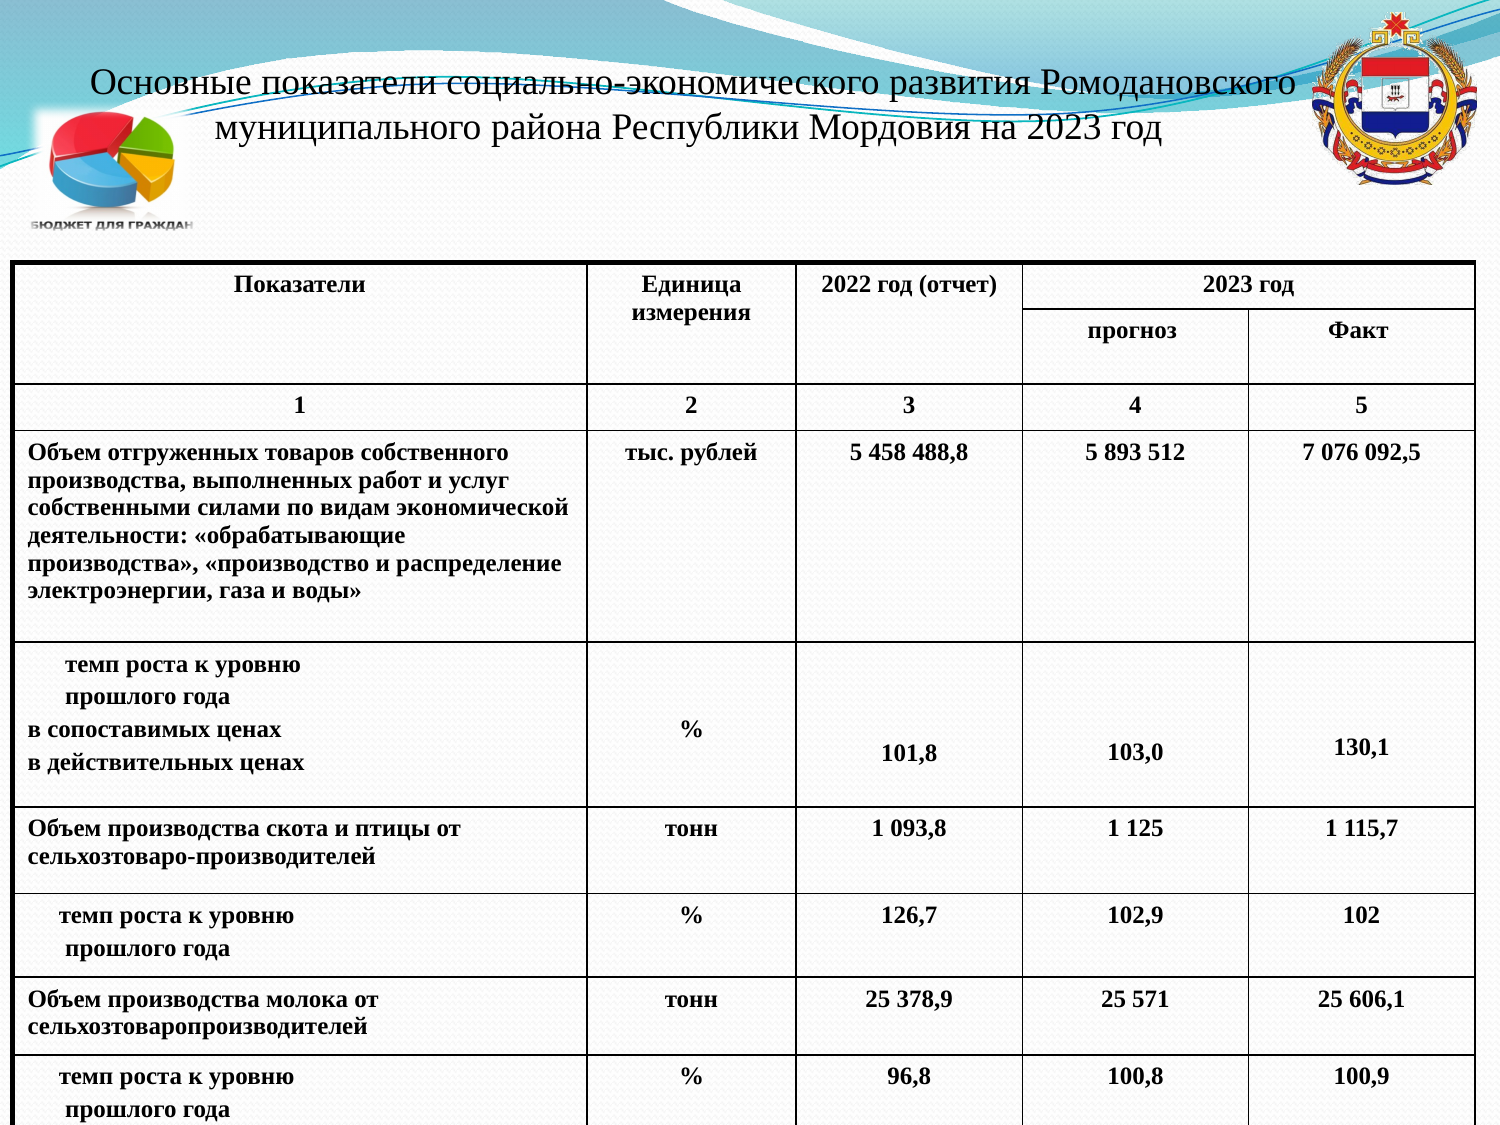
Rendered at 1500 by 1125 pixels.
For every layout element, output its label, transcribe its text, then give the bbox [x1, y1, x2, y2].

table_cell Объем производства молока от сельхозтоваропроизводителей [15, 978, 586, 1054]
table_cell 102,9 [1023, 894, 1248, 976]
table_cell % [588, 894, 795, 976]
table_cell 2 [588, 385, 795, 430]
table_cell тонн [588, 808, 795, 893]
table_header Единица измерения [588, 265, 795, 383]
table_cell 102 [1249, 894, 1474, 976]
table_cell 25 571 [1023, 978, 1248, 1054]
table_cell 96,8 [797, 1056, 1022, 1125]
table_cell Объем отгруженных товаров собственного производства, выполненных работ и услуг собственными силами по видам экономической деятельности: «обрабатывающие производства», «производство и распределение электроэнергии, газа и воды» [15, 431, 586, 641]
table_cell 3 [797, 385, 1022, 430]
table_cell % [588, 643, 795, 806]
table_cell 1 093,8 [797, 808, 1022, 893]
table_cell темп роста к уровню прошлого года в сопоставимых ценах в действительных ценах [15, 643, 586, 806]
table_cell 100,9 [1249, 1056, 1474, 1125]
table_cell тонн [588, 978, 795, 1054]
table_cell 126,7 [797, 894, 1022, 976]
table_cell прогноз [1023, 310, 1248, 383]
table_cell % [588, 1056, 795, 1125]
table_cell 25 606,1 [1249, 978, 1474, 1054]
table_cell тыс. рублей [588, 431, 795, 641]
table_header 2023 год [1023, 265, 1474, 308]
table_cell Факт [1249, 310, 1474, 383]
table_cell 4 [1023, 385, 1248, 430]
table_cell 1 115,7 [1249, 808, 1474, 893]
table_cell 100,8 [1023, 1056, 1248, 1125]
table_cell Объем производства скота и птицы от сельхозтоваро-производителей [15, 808, 586, 893]
table_cell 103,0 [1023, 643, 1248, 806]
table_cell 25 378,9 [797, 978, 1022, 1054]
table_header 2022 год (отчет) [797, 265, 1022, 383]
table_cell 5 458 488,8 [797, 431, 1022, 641]
table_cell темп роста к уровню прошлого года [15, 894, 586, 976]
table_cell 130,1 [1249, 643, 1474, 806]
table_header Показатели [15, 265, 586, 383]
picture [1312, 12, 1477, 186]
picture [24, 99, 201, 238]
table_cell 1 125 [1023, 808, 1248, 893]
text_box Основные показатели социально-экономического развития Ромодановского муниципального района Республики Мордовия на 2023 год [62, 49, 1302, 155]
table_cell 5 893 512 [1023, 431, 1248, 641]
table_cell 5 [1249, 385, 1474, 430]
table_cell 101,8 [797, 643, 1022, 806]
table_cell 1 [15, 385, 586, 430]
table_cell темп роста к уровню прошлого года [15, 1056, 586, 1125]
table_cell 7 076 092,5 [1249, 431, 1474, 641]
